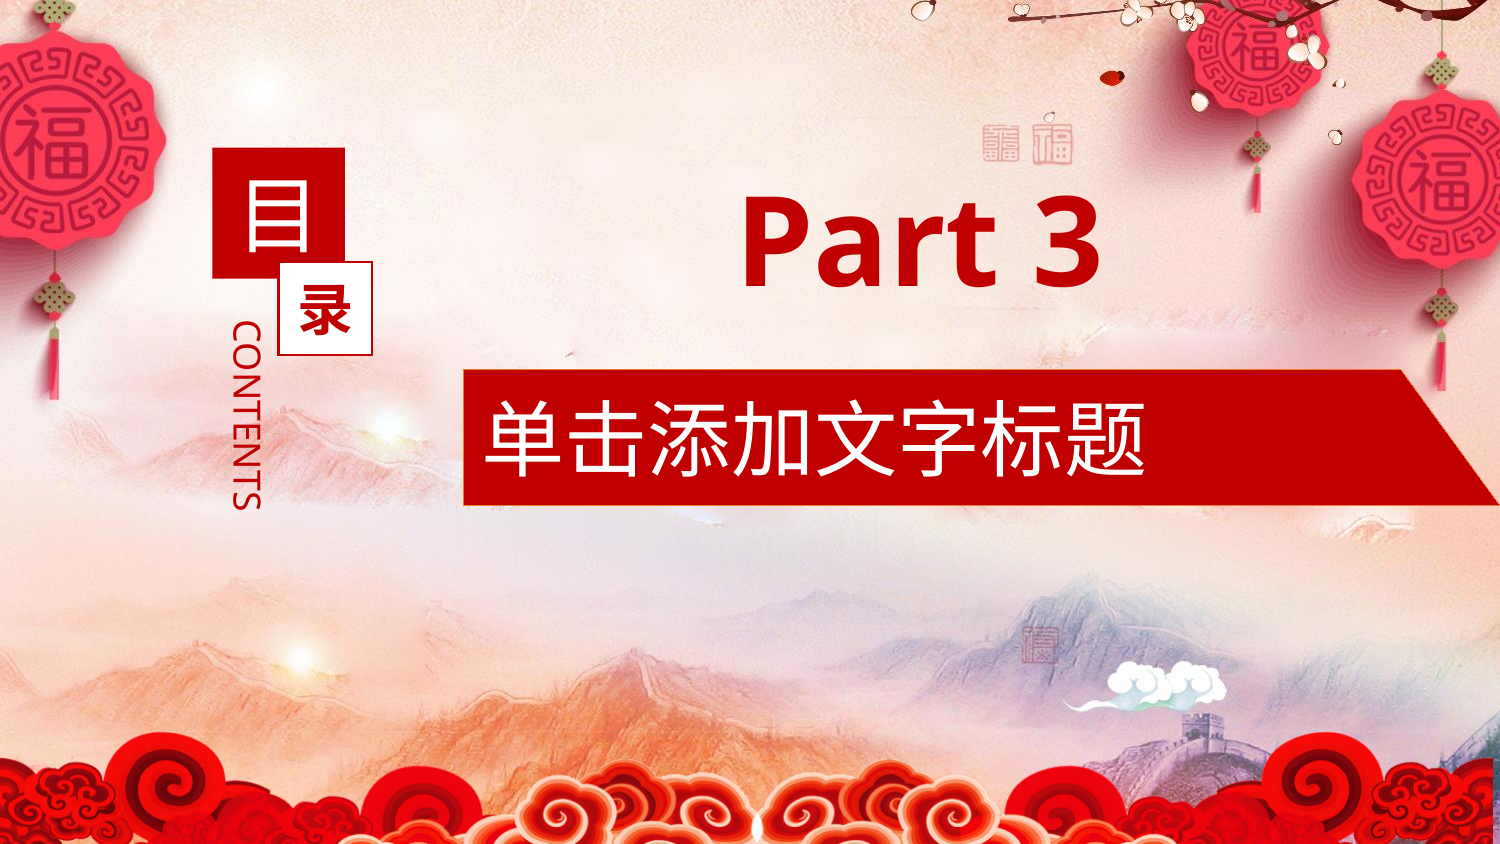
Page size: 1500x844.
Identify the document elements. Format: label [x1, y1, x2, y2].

text_box [0, 0, 1500, 844]
text_box [202, 147, 373, 506]
